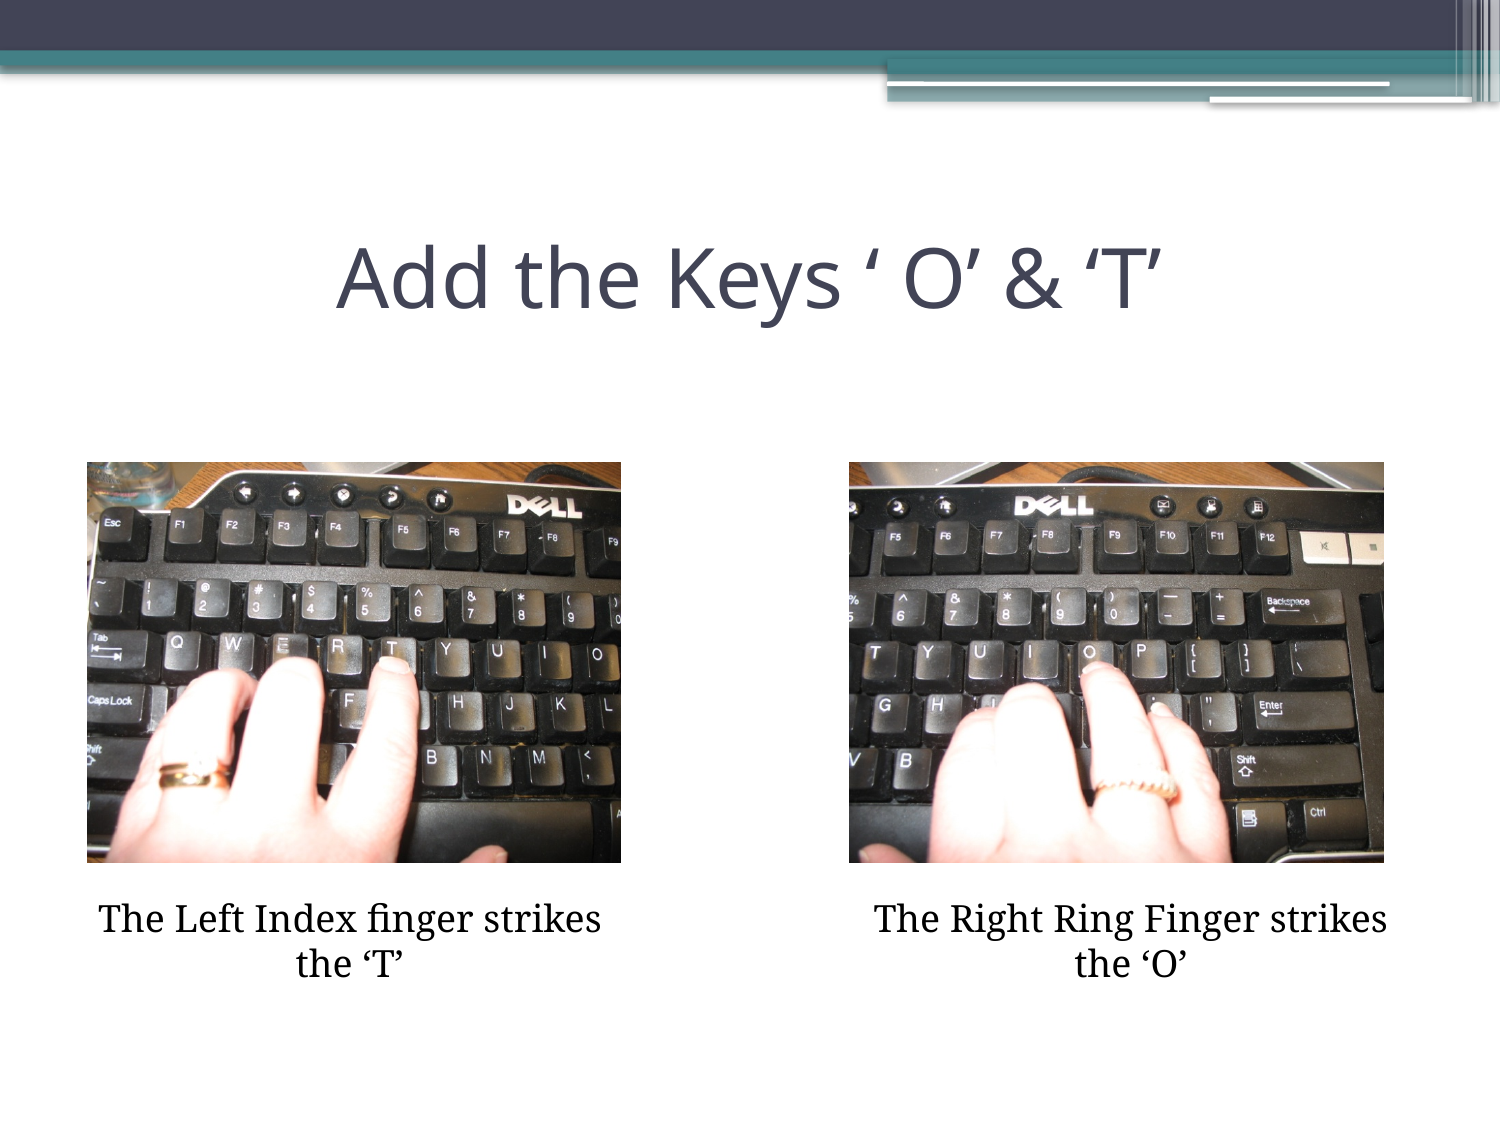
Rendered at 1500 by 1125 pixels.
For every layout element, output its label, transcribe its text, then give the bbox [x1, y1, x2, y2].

text_box The Left Index finger strikes the ‘T’ [62, 887, 638, 993]
picture [849, 462, 1384, 863]
title Add the Keys ‘ O’ & ‘T’ [75, 187, 1425, 363]
text_box The Right Ring Finger strikes the ‘O’ [837, 887, 1425, 993]
picture [87, 462, 622, 863]
